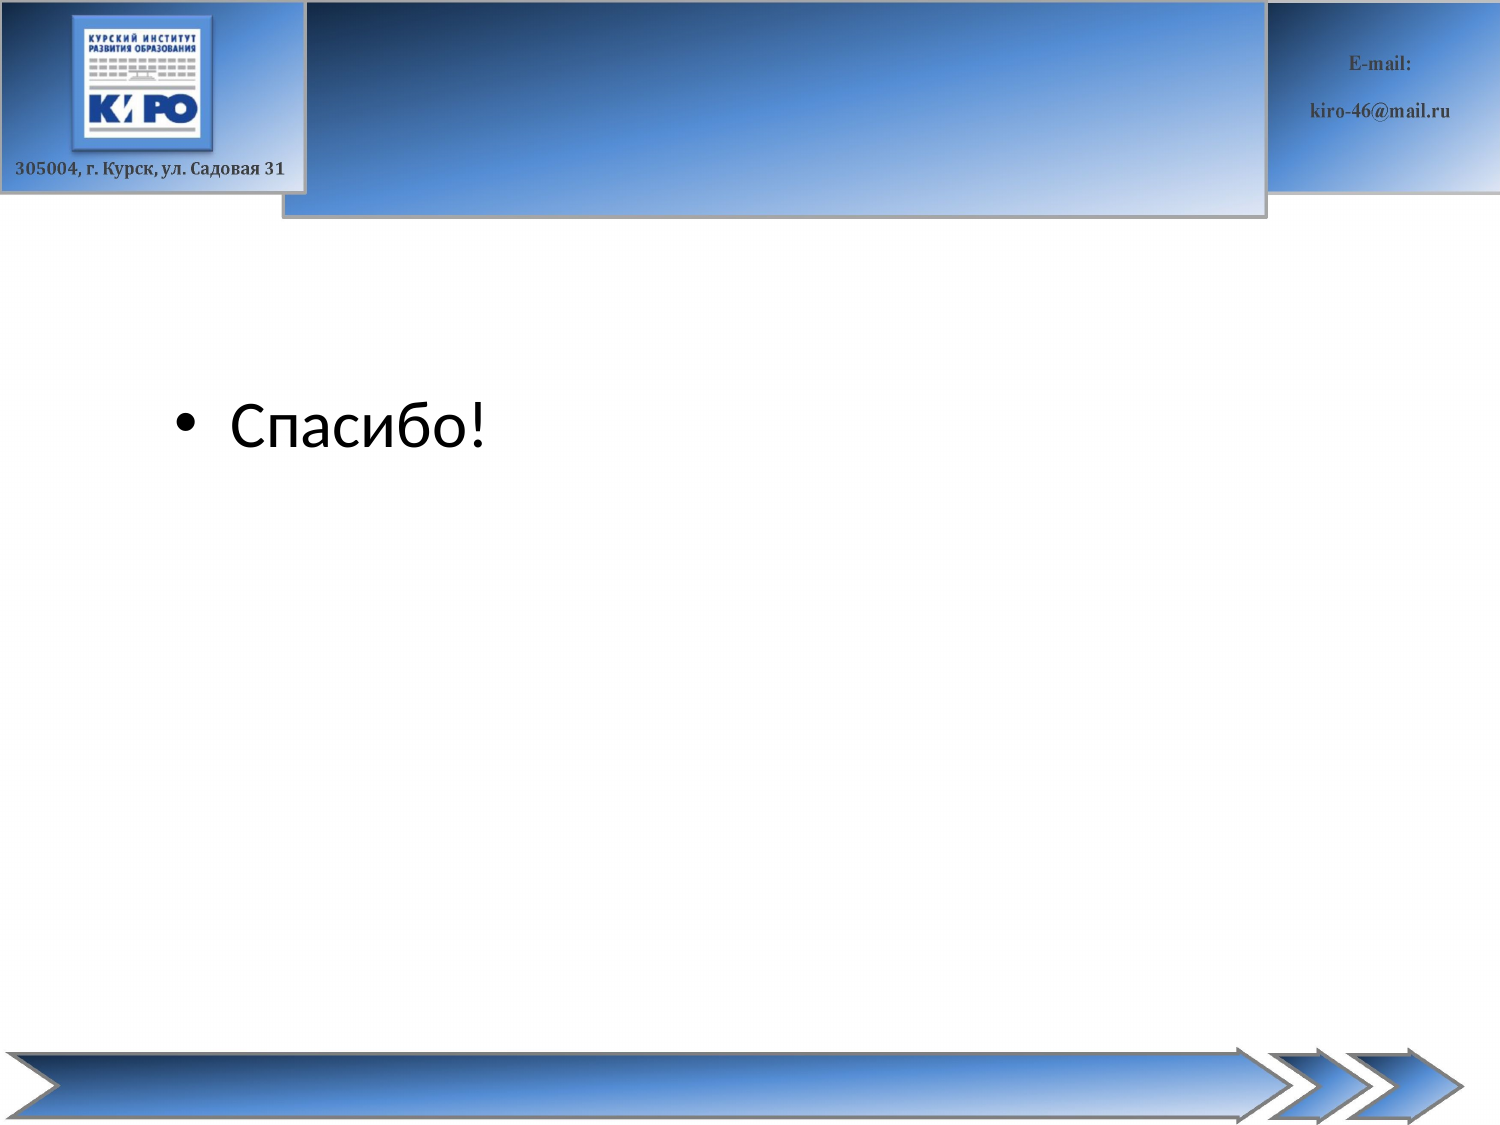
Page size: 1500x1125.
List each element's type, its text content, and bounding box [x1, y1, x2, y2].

list Спасибо! [159, 373, 1210, 944]
picture [0, 0, 1500, 1125]
